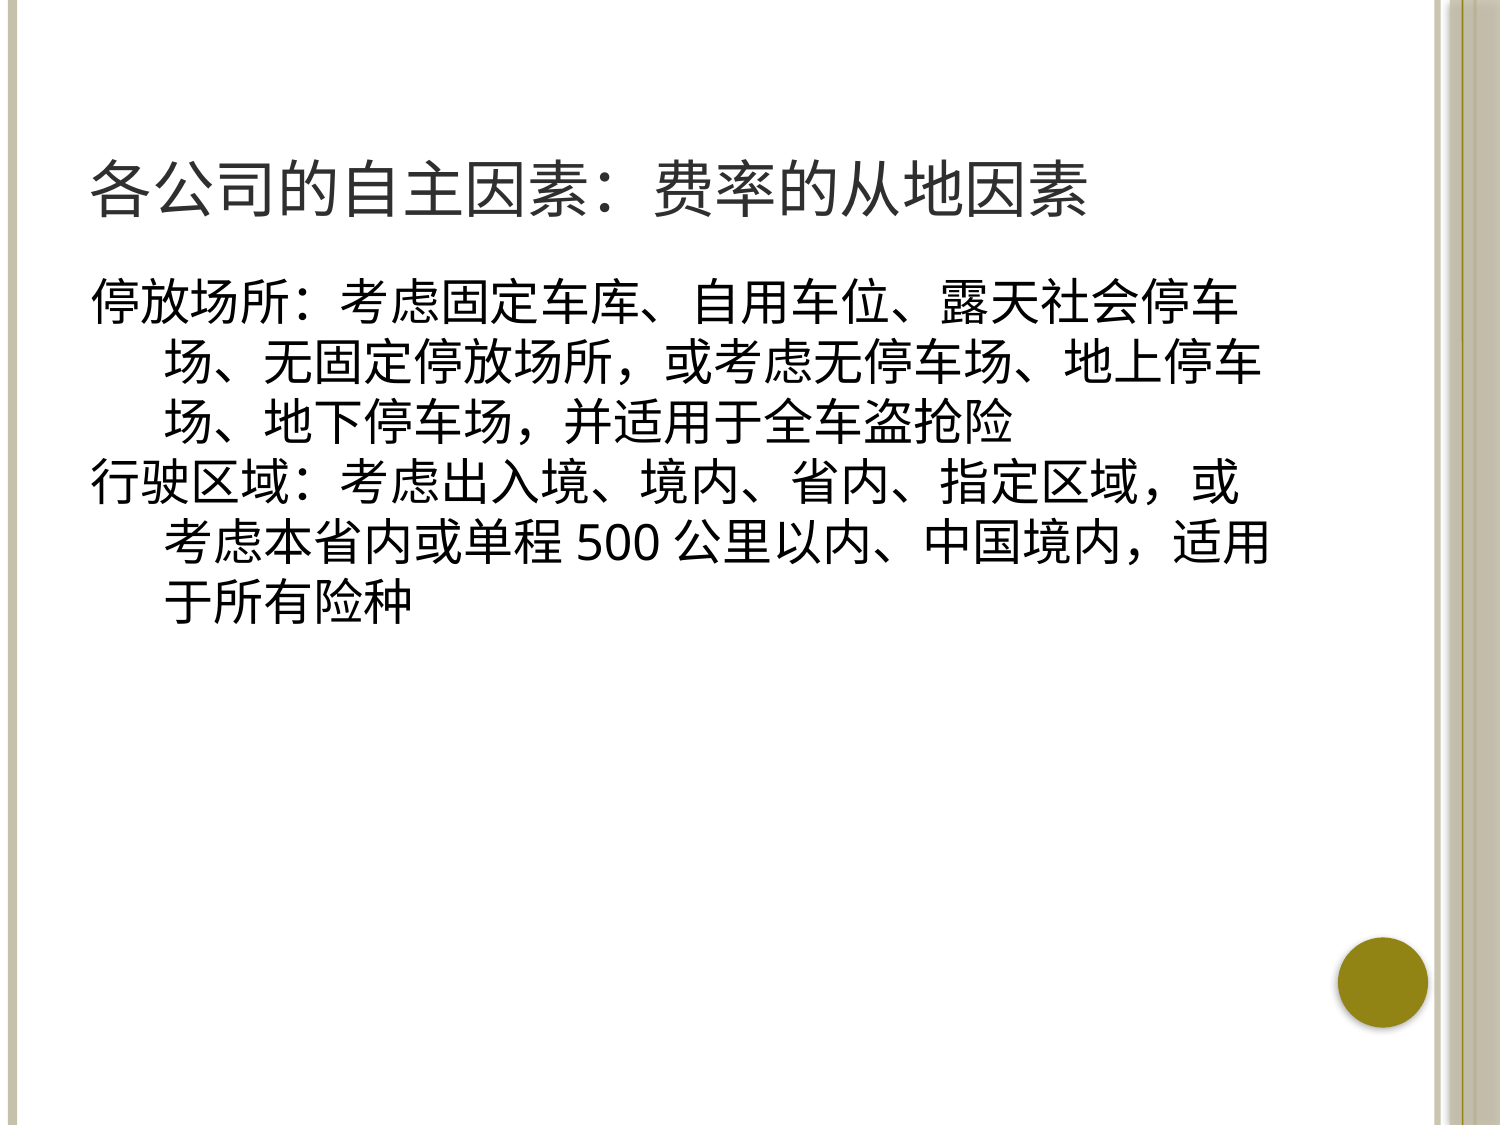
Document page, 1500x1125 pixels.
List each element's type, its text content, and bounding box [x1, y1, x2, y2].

title 各公司的自主因素：费率的从地因素 [75, 45, 1300, 233]
list 停放场所：考虑固定车库、自用车位、露天社会停车场、无固定停放场所，或考虑无停车场、地上停车场、地下停车场，并适用于全车盗抢险 行驶区域：考虑出入境、境内、省内、指定区域，或考虑本省内或单程500公里以内、中国境内，适用于所有险种 [74, 262, 1301, 1063]
